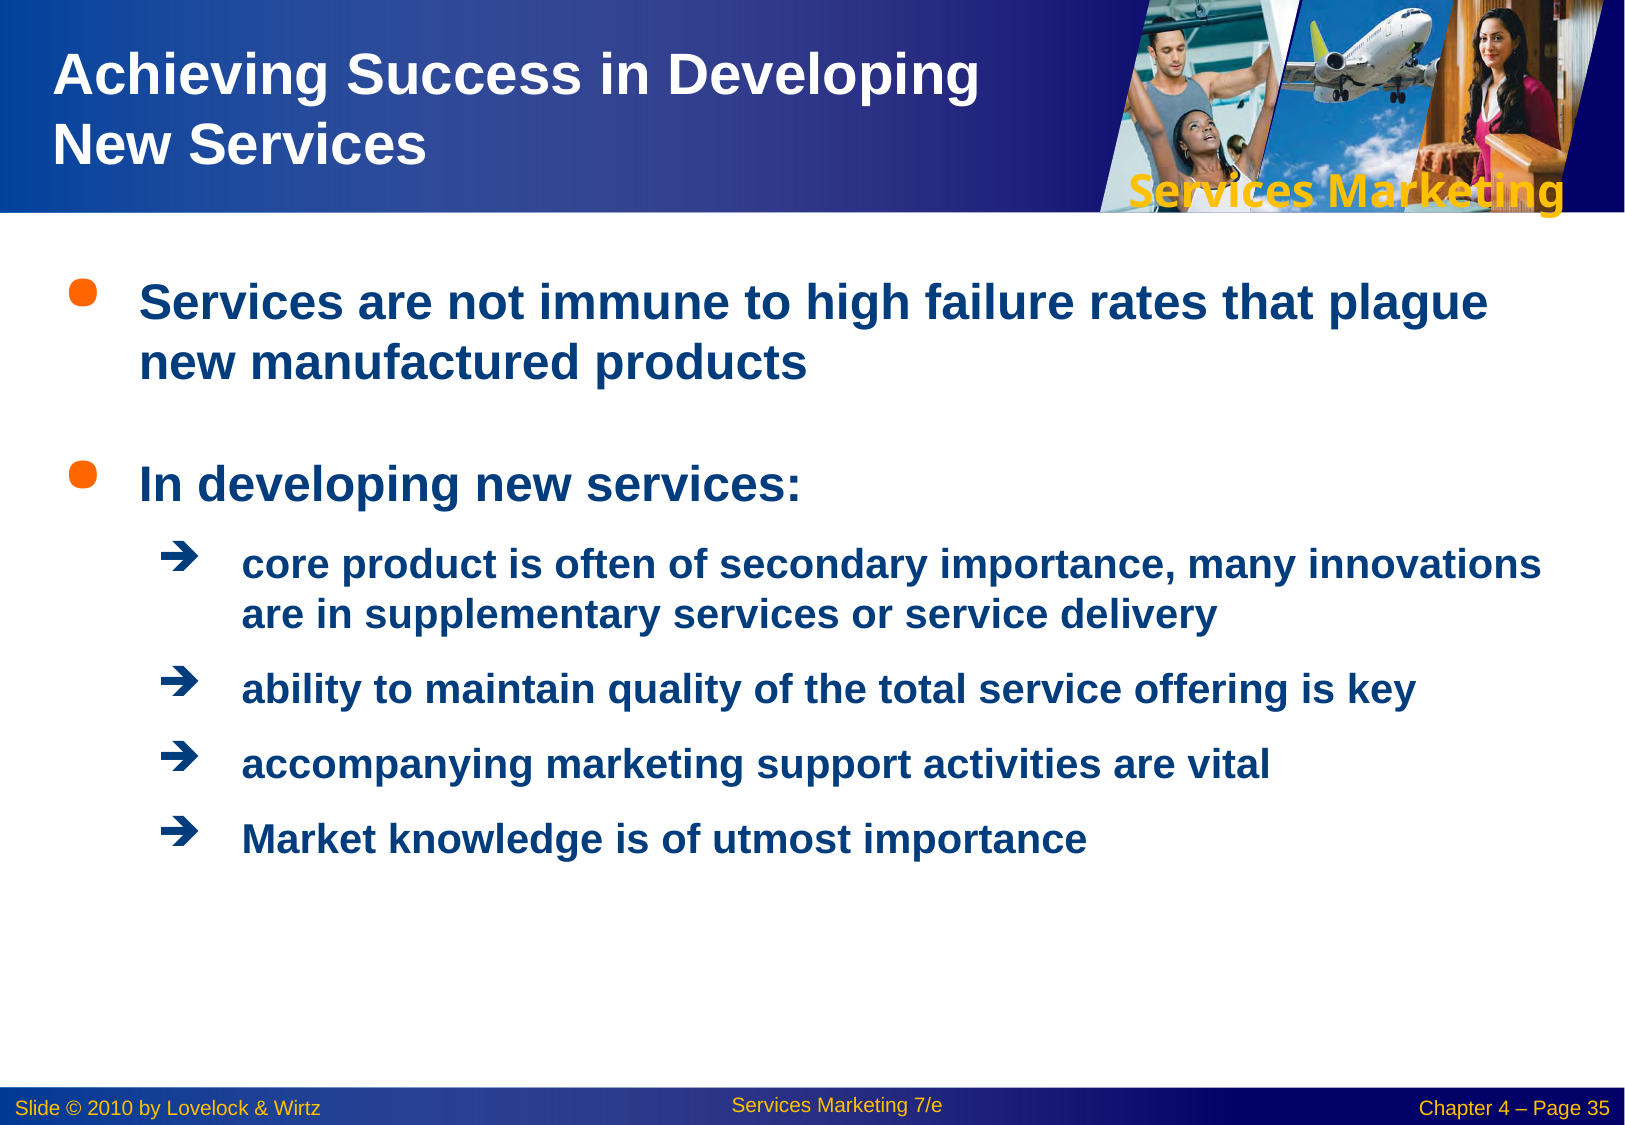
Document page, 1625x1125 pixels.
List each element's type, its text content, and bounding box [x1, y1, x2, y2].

title Achieving Success in Developing New Services [36, 37, 1088, 176]
picture [1546, 187, 1556, 202]
picture [1100, 0, 1604, 213]
picture [1162, 186, 1172, 192]
list Services are not immune to high failure rates that plague new manufactured products In developing new services: core product is often of secondary importance, many innovations are in supplementary services or service delivery ability to maintain quality of the total service offering is key accompanying marketing support activities are vital Market knowledge is of utmost importance [49, 261, 1588, 1051]
